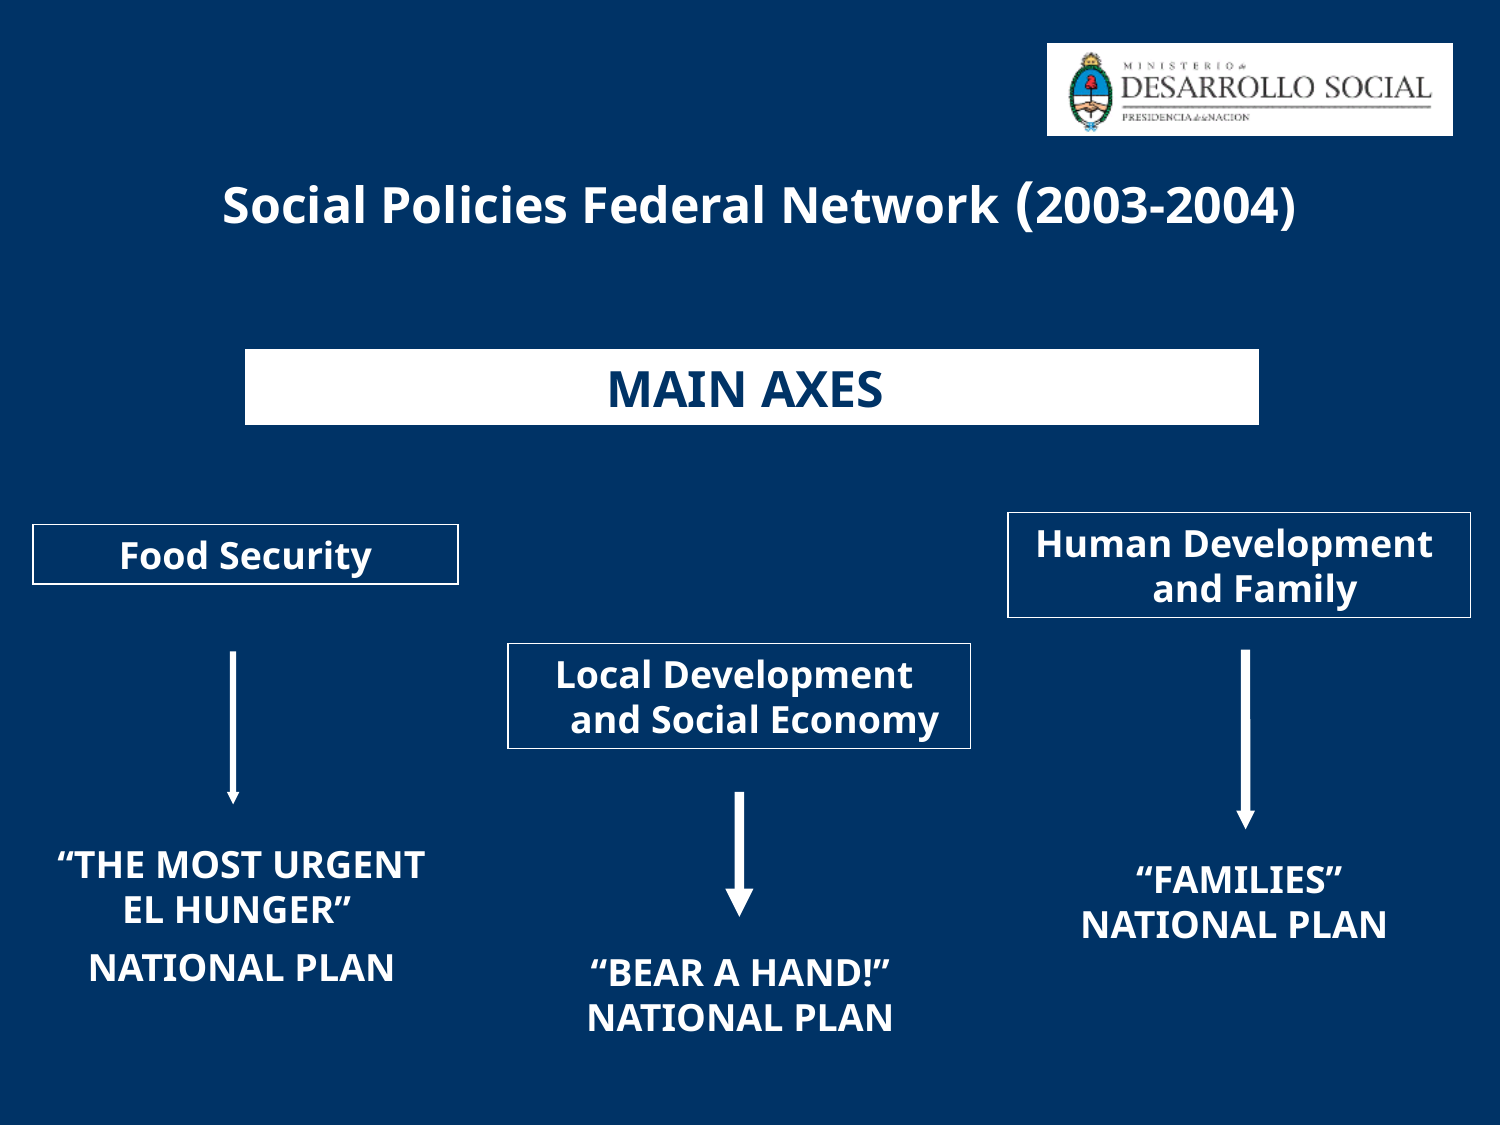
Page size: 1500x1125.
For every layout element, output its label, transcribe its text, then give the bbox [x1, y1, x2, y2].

text_box Social Policies Federal Network (2003-2004) [53, 158, 1466, 244]
text_box Local Development and Social Economy [507, 643, 971, 749]
text_box “THE MOST URGENT EL HUNGER” NATIONAL PLAN [32, 834, 452, 997]
text_box “FAMILIES” NATIONAL PLAN [1033, 848, 1446, 954]
text_box [733, 791, 746, 917]
picture [1045, 41, 1455, 138]
text_box Food Security [33, 524, 459, 585]
text_box [228, 654, 238, 805]
text_box “BEAR A HAND!” NATIONAL PLAN [509, 941, 971, 1047]
text_box MAIN AXES [245, 349, 1258, 425]
text_box Human Development and Family [1008, 512, 1471, 618]
text_box [1241, 654, 1250, 830]
